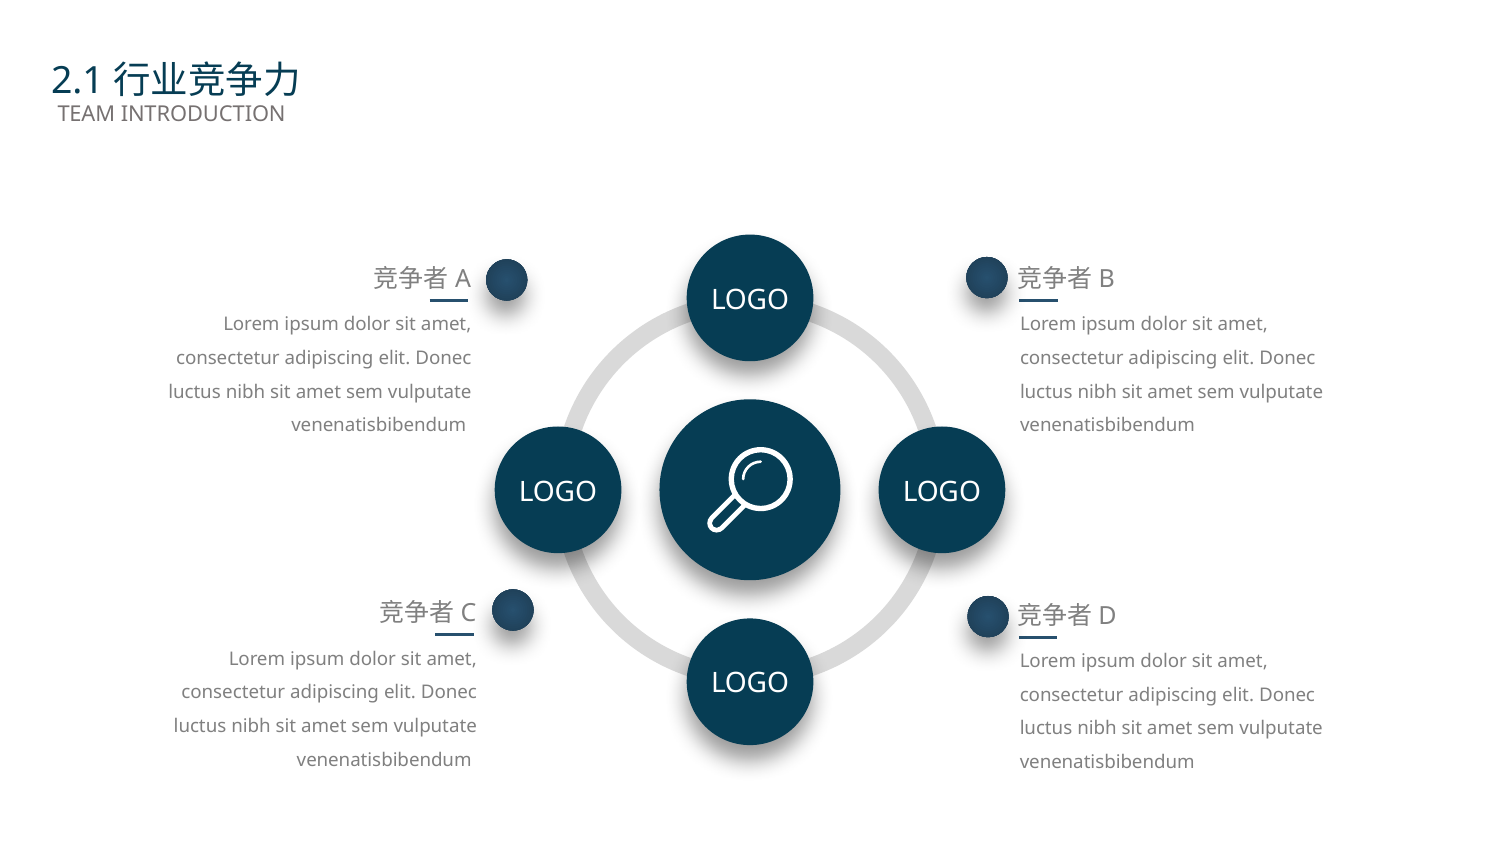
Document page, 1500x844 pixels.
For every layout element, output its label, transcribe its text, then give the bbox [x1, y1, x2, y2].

text_box LOGO [877, 425, 1007, 555]
text_box LOGO [685, 233, 815, 363]
text_box [658, 398, 842, 582]
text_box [125, 589, 534, 746]
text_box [967, 591, 1371, 748]
text_box [815, 575, 924, 673]
text_box LOGO [493, 425, 623, 555]
text_box [826, 309, 936, 430]
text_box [57, 44, 302, 134]
text_box LOGO [685, 617, 815, 747]
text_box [707, 447, 793, 533]
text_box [119, 255, 528, 411]
text_box [575, 575, 684, 672]
text_box [564, 309, 673, 430]
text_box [966, 255, 1371, 411]
